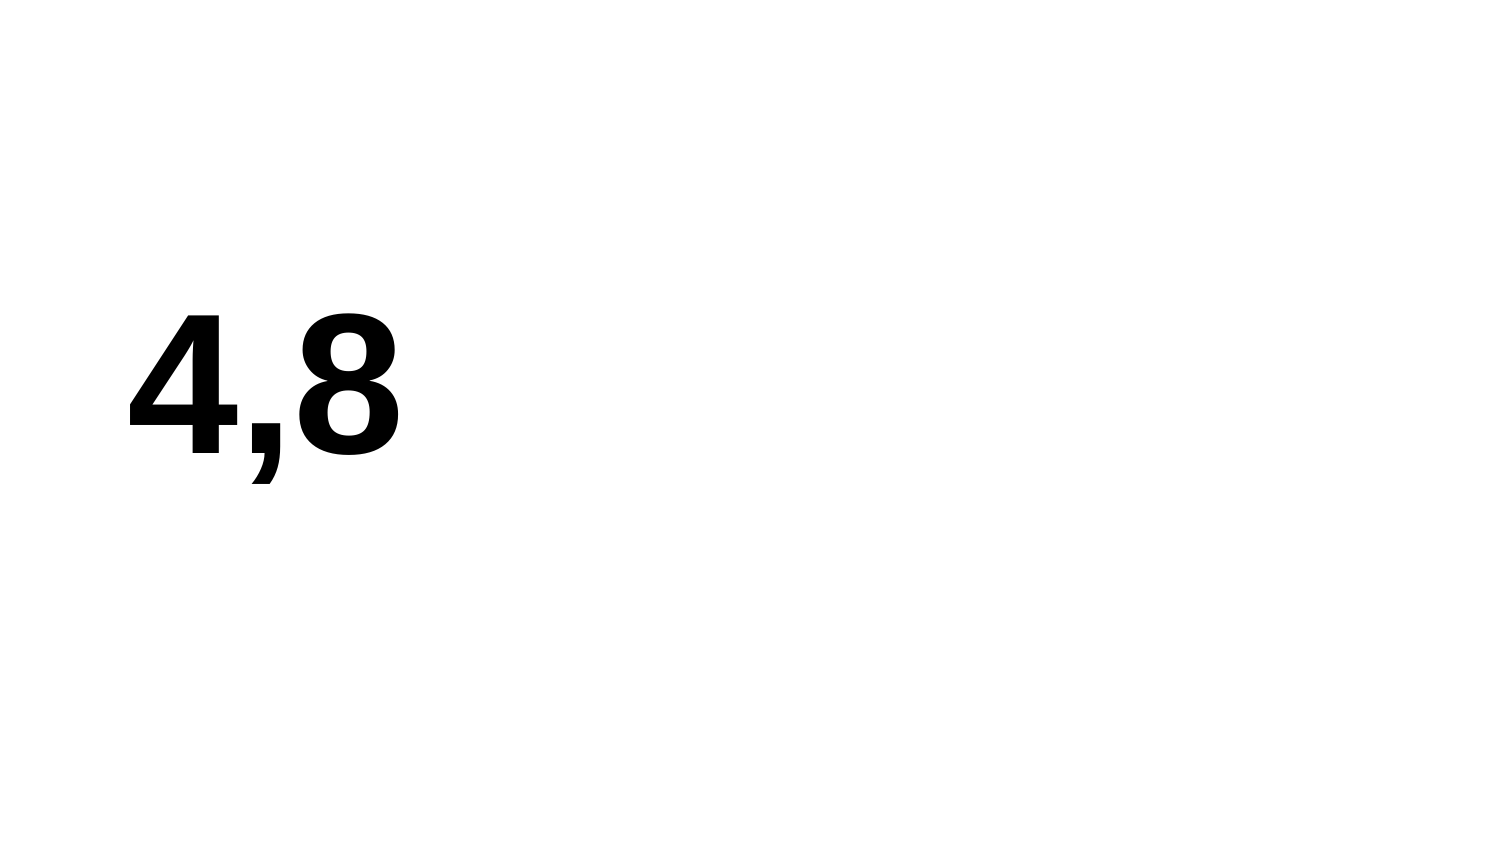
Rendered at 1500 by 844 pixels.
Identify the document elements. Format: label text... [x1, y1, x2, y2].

text_box 4,8 [112, 235, 1388, 509]
